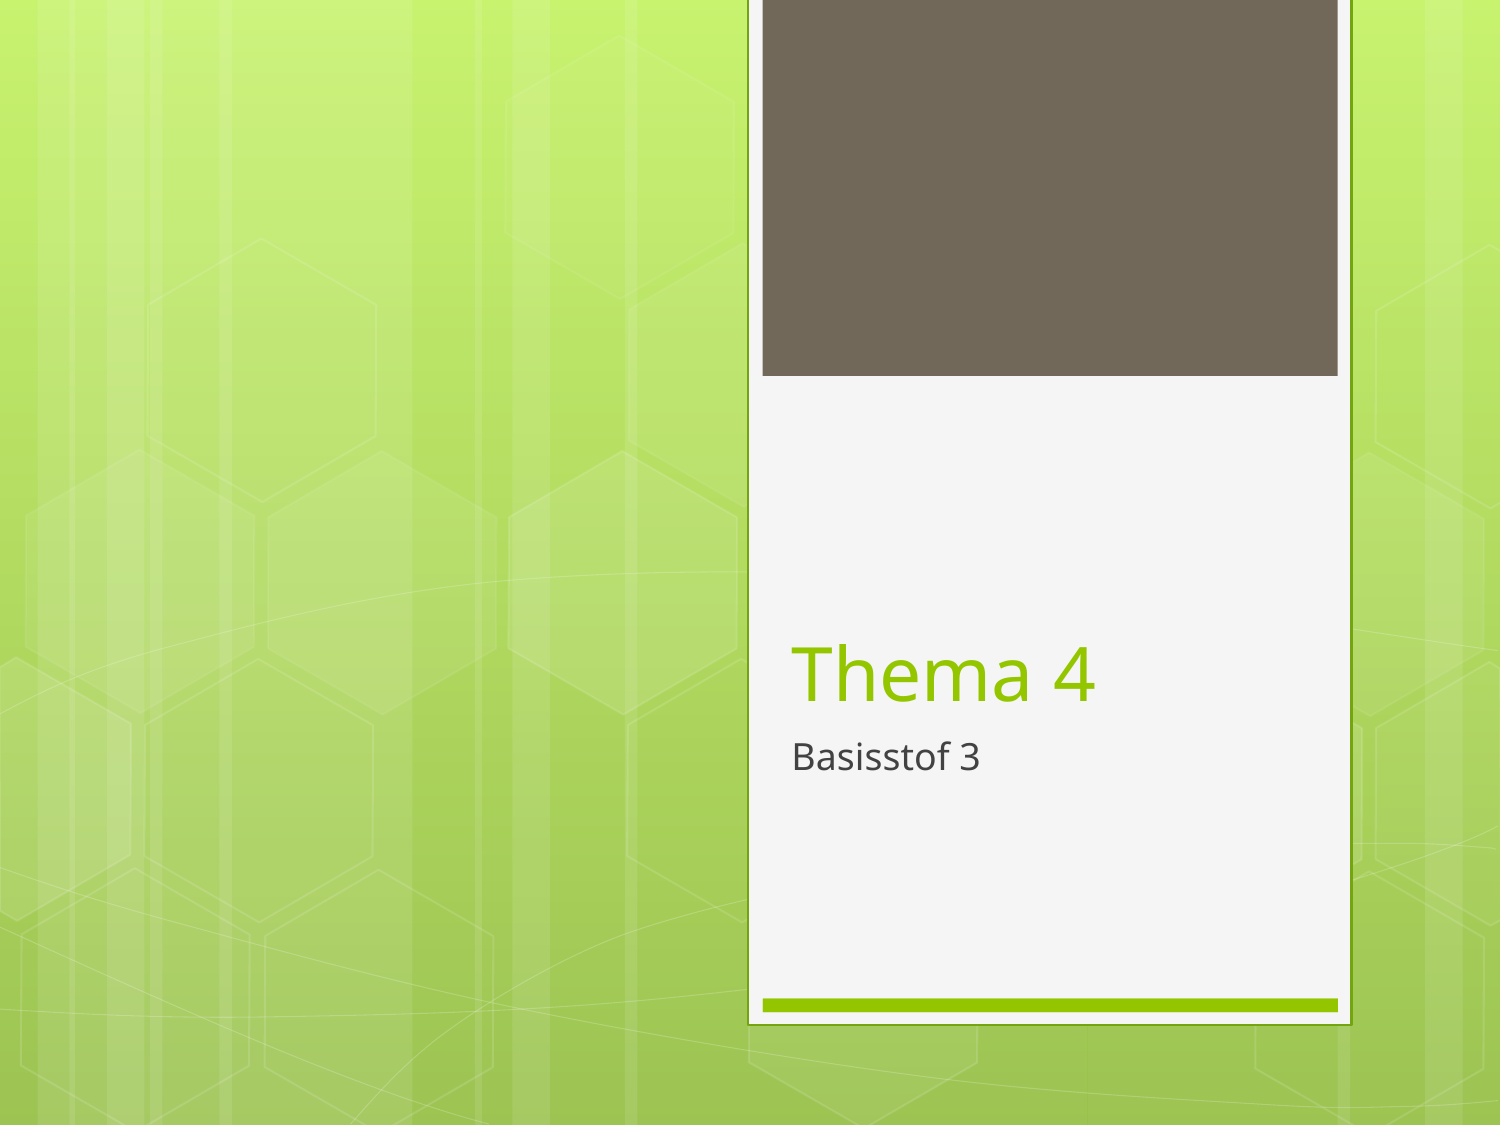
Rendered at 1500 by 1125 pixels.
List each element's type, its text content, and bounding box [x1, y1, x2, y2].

subtitle Basisstof 3 [776, 725, 1320, 933]
title Thema 4 [776, 444, 1320, 724]
